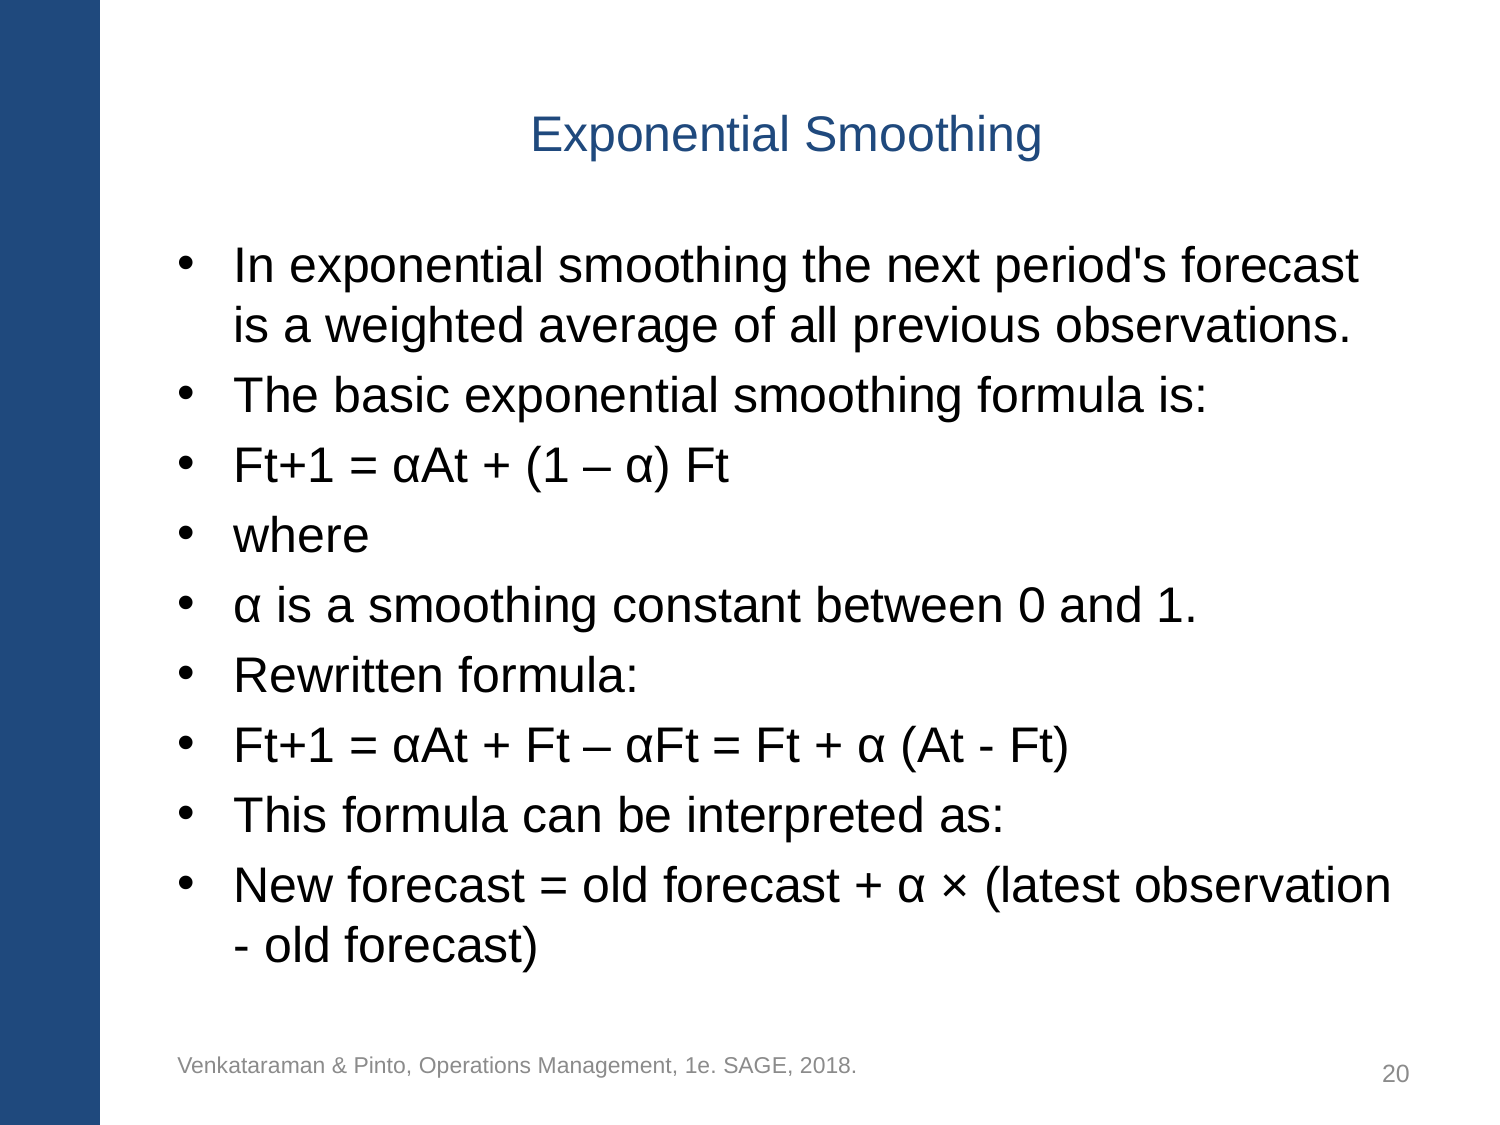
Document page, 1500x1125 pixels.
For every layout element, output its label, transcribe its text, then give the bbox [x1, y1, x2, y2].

list In exponential smoothing the next period's forecast is a weighted average of all previous observations. The basic exponential smoothing formula is: Ft+1 = αAt + (1 – α) Ft where α is a smoothing constant between 0 and 1. Rewritten formula: Ft+1 = αAt + Ft – αFt = Ft + α (At - Ft) This formula can be interpreted as: New forecast = old forecast + α × (latest observation - old forecast) [162, 224, 1425, 1025]
slide_number 20 [1350, 1042, 1425, 1103]
footer Venkataraman & Pinto, Operations Management, 1e. SAGE, 2018. [162, 1042, 1313, 1103]
title Exponential Smoothing [162, 37, 1425, 224]
